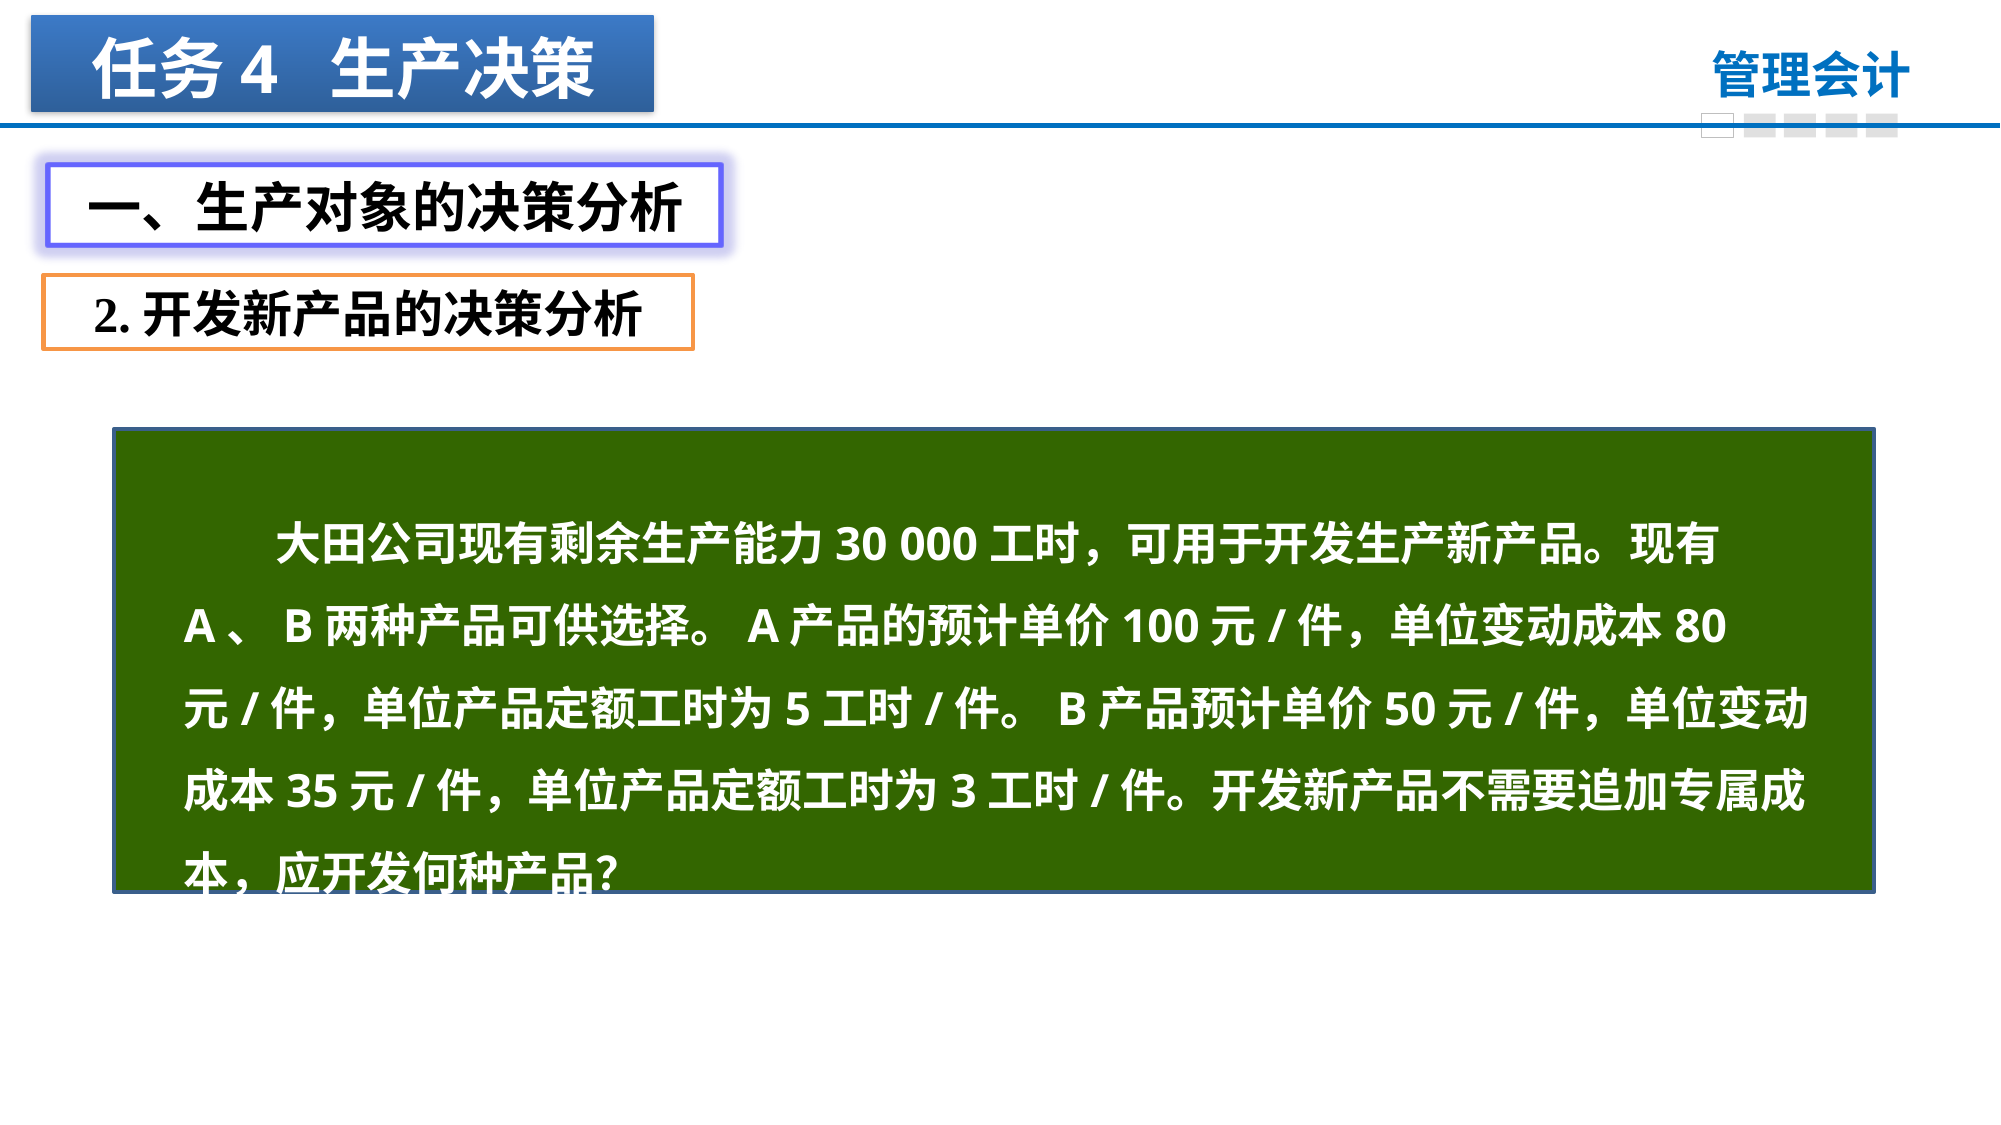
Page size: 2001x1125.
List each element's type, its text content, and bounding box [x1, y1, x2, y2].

text_box 2.开发新产品的决策分析 [41, 282, 695, 351]
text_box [113, 428, 1875, 893]
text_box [17, 136, 753, 273]
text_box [31, 14, 654, 117]
